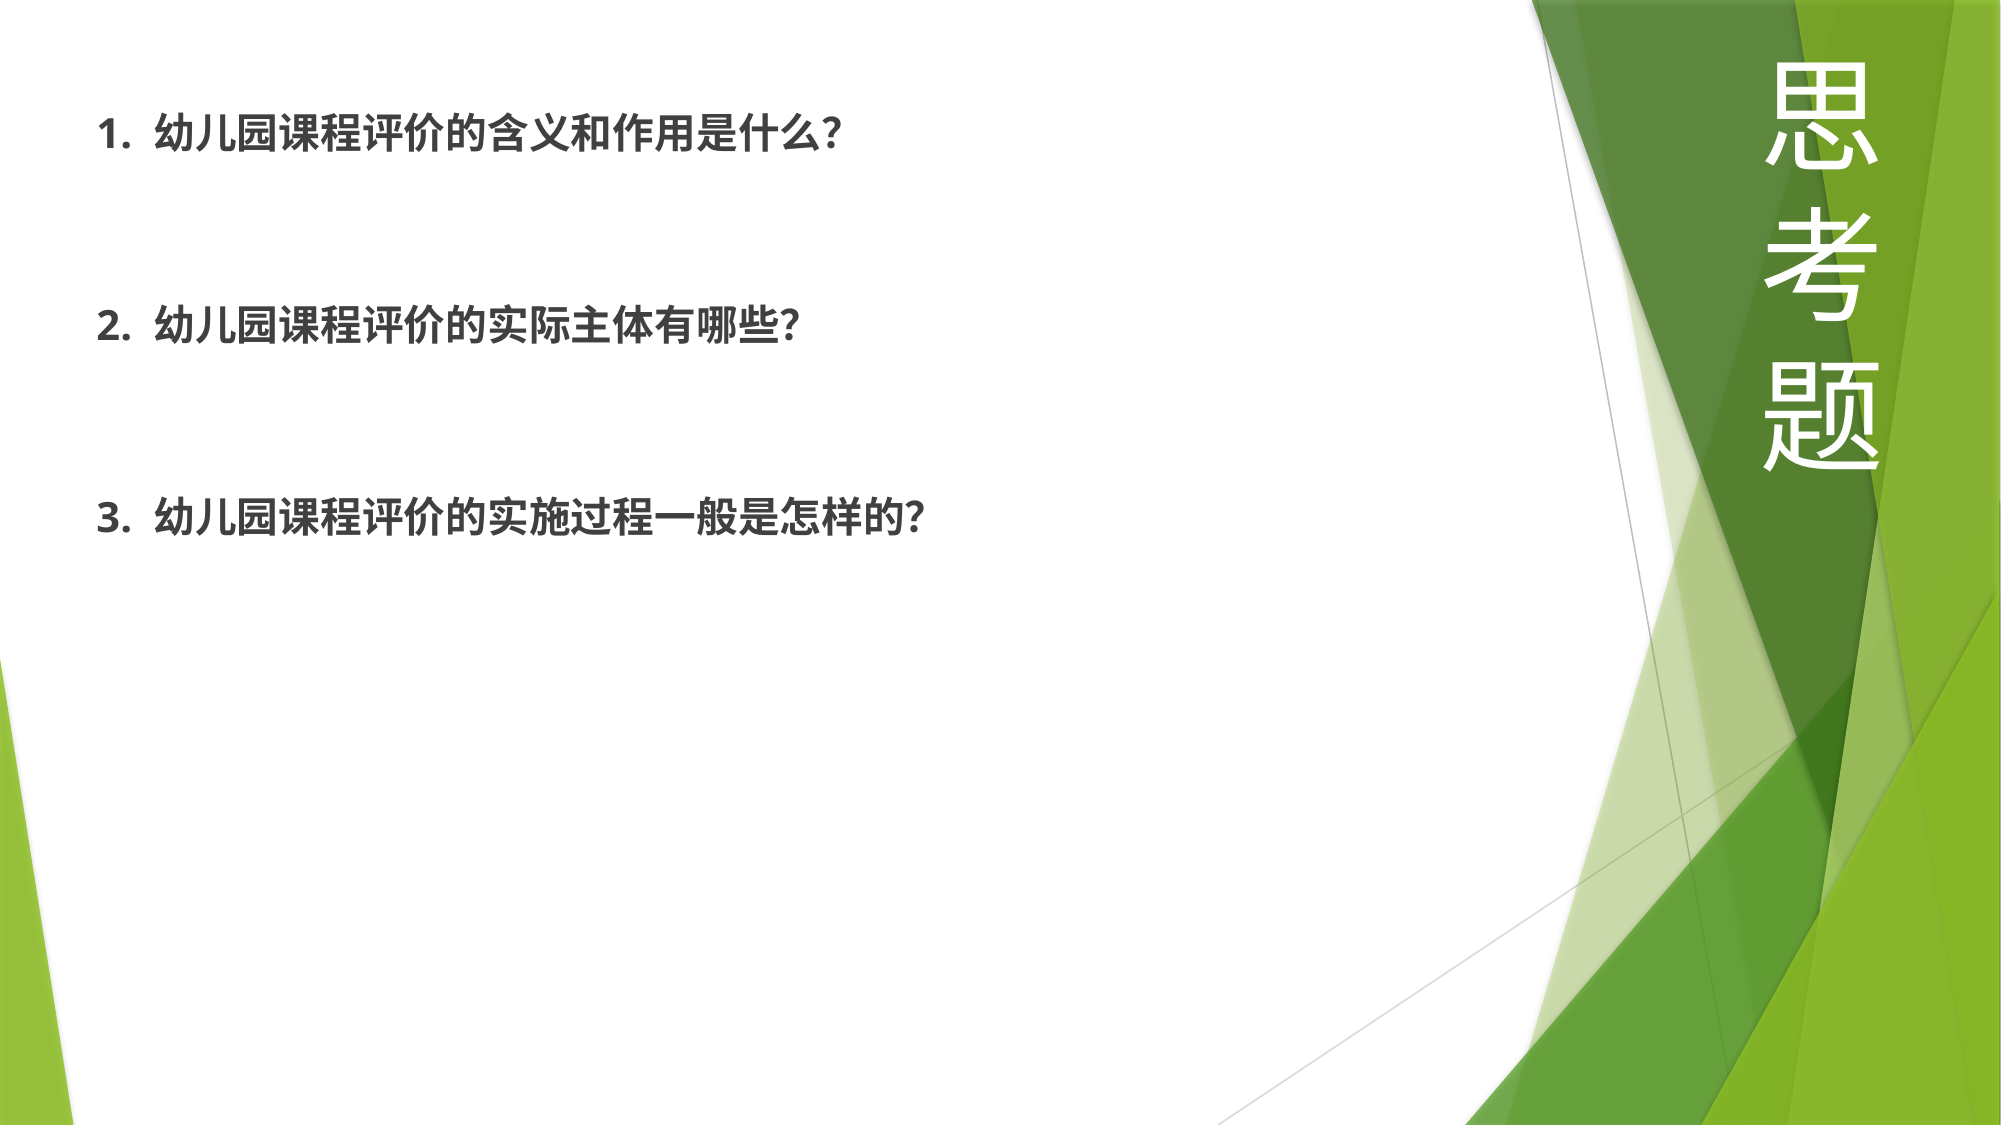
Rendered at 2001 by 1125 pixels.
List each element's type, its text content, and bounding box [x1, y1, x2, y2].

list 1. 幼儿园课程评价的含义和作用是什么？ 2. 幼儿园课程评价的实际主体有哪些？ 3. 幼儿园课程评价的实施过程一般是怎样的？ [81, 74, 1046, 613]
text_box 思考题 [1745, 30, 1919, 496]
